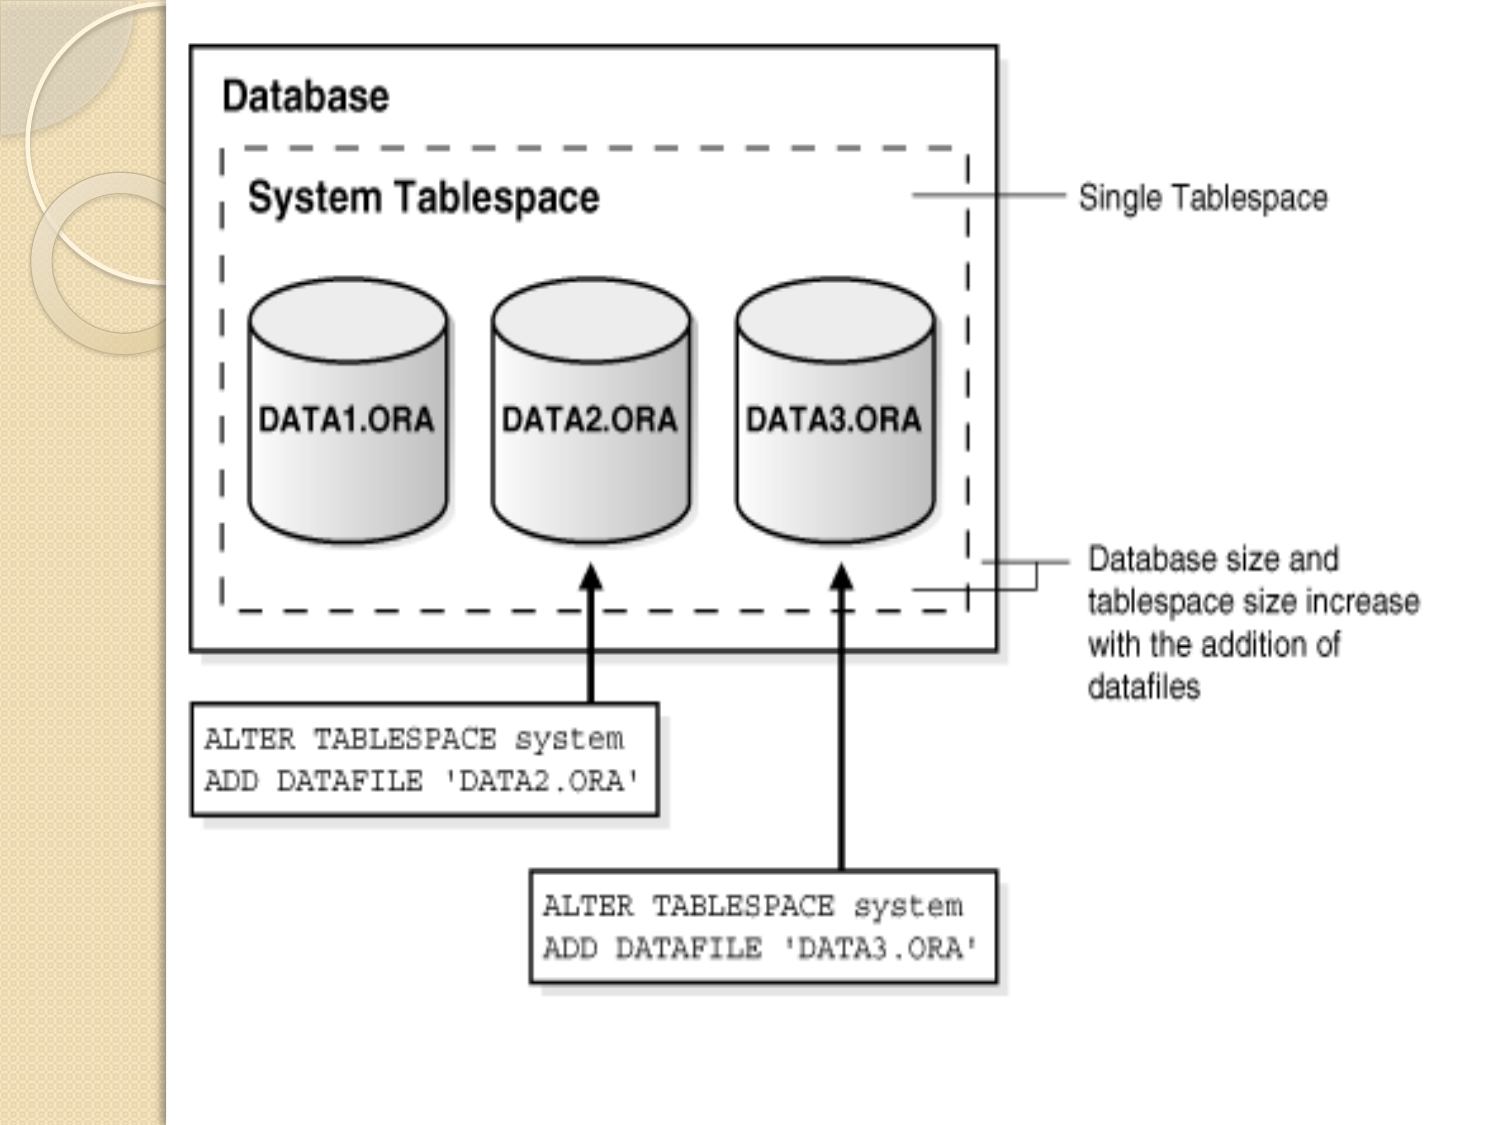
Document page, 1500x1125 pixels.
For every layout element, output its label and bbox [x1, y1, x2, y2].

picture [187, 42, 1424, 1000]
